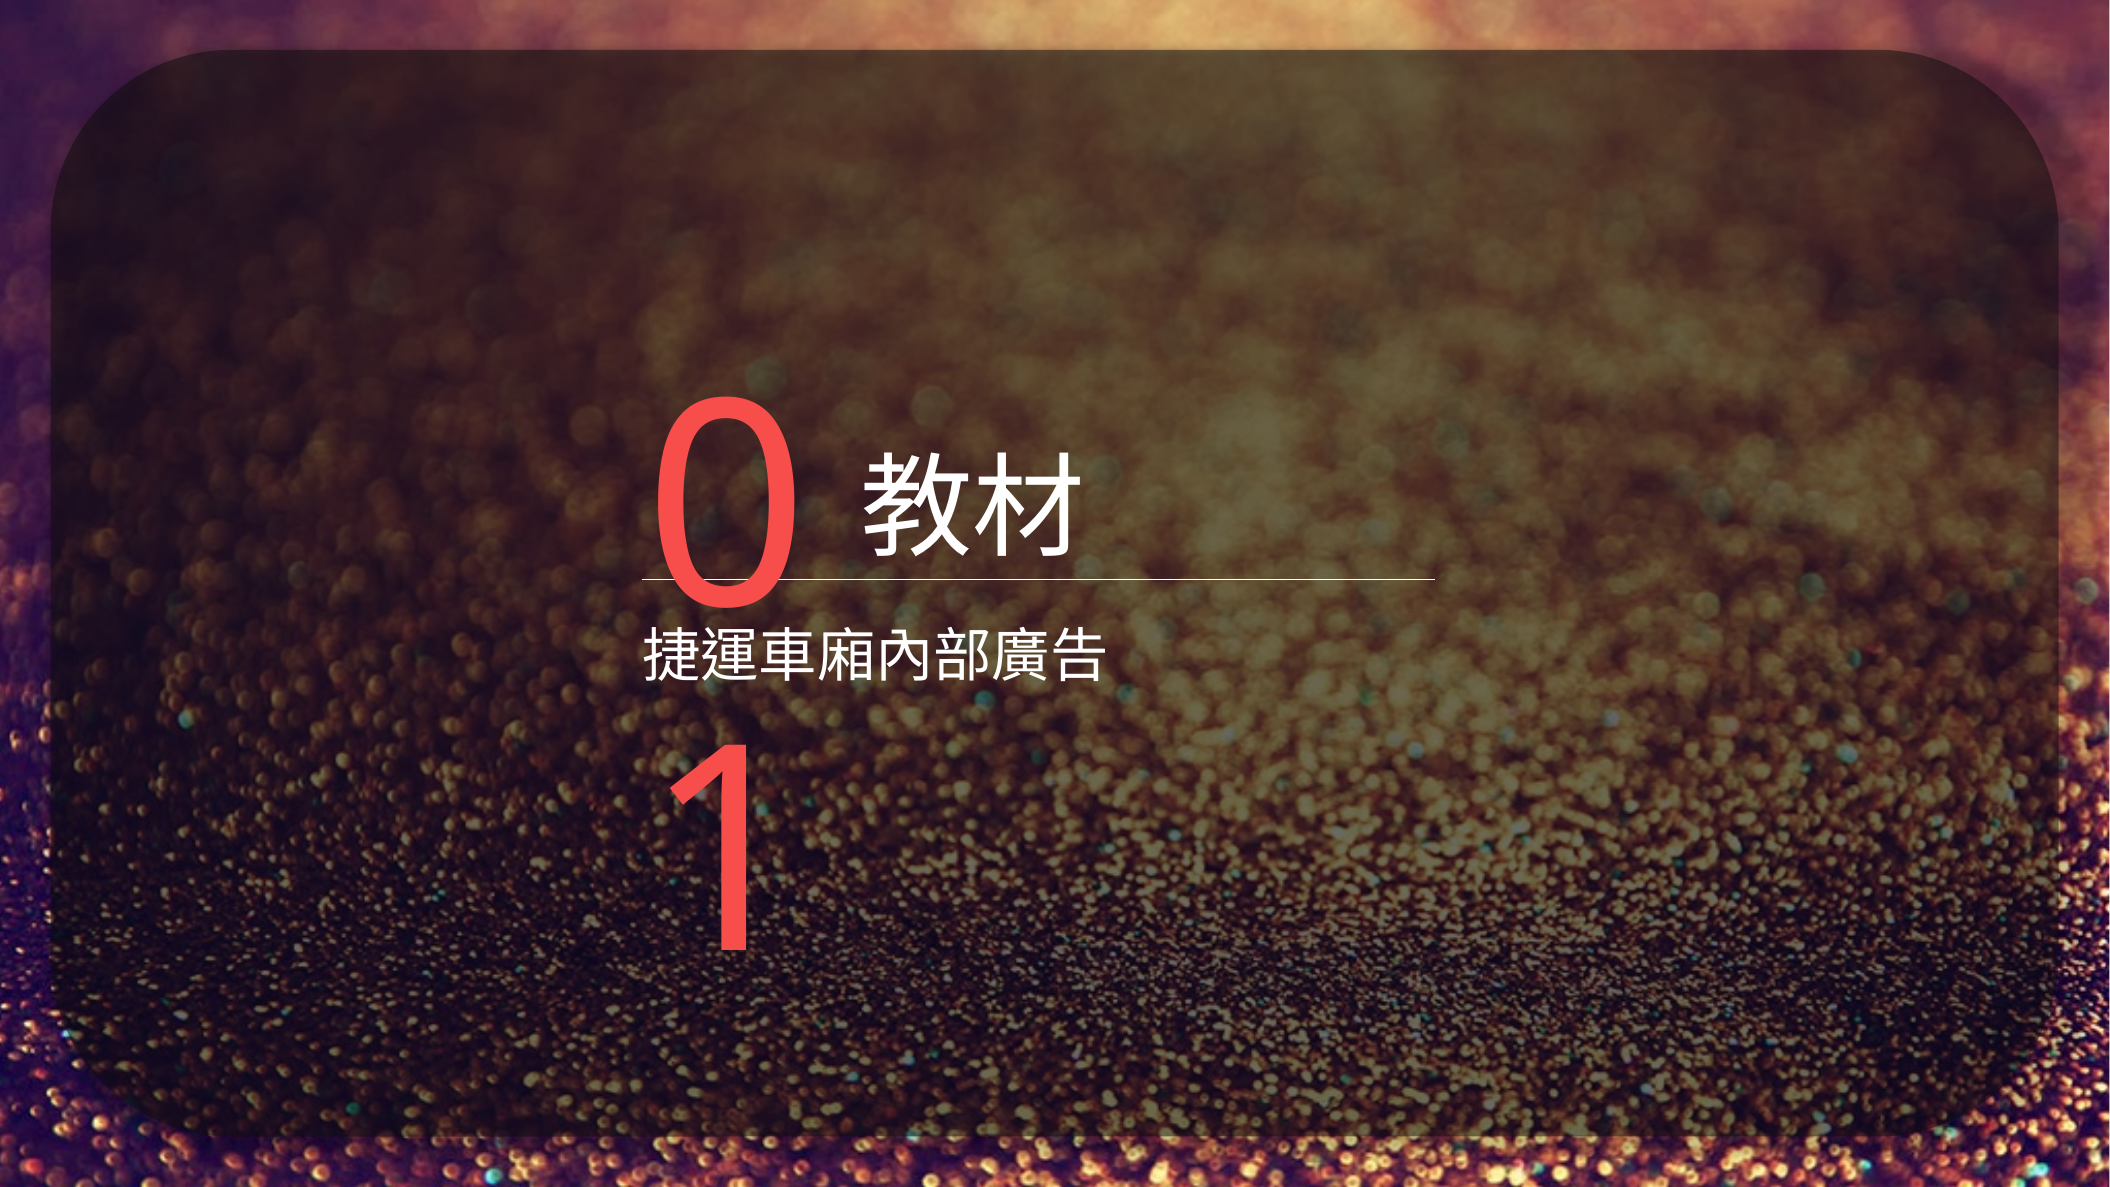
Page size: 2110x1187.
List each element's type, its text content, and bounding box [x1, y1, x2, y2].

picture [0, 0, 2110, 1187]
text_box 教材 [932, 386, 1522, 578]
text_box 捷運車廂內部廣告 [932, 597, 1502, 689]
text_box 01 [629, 310, 932, 1015]
